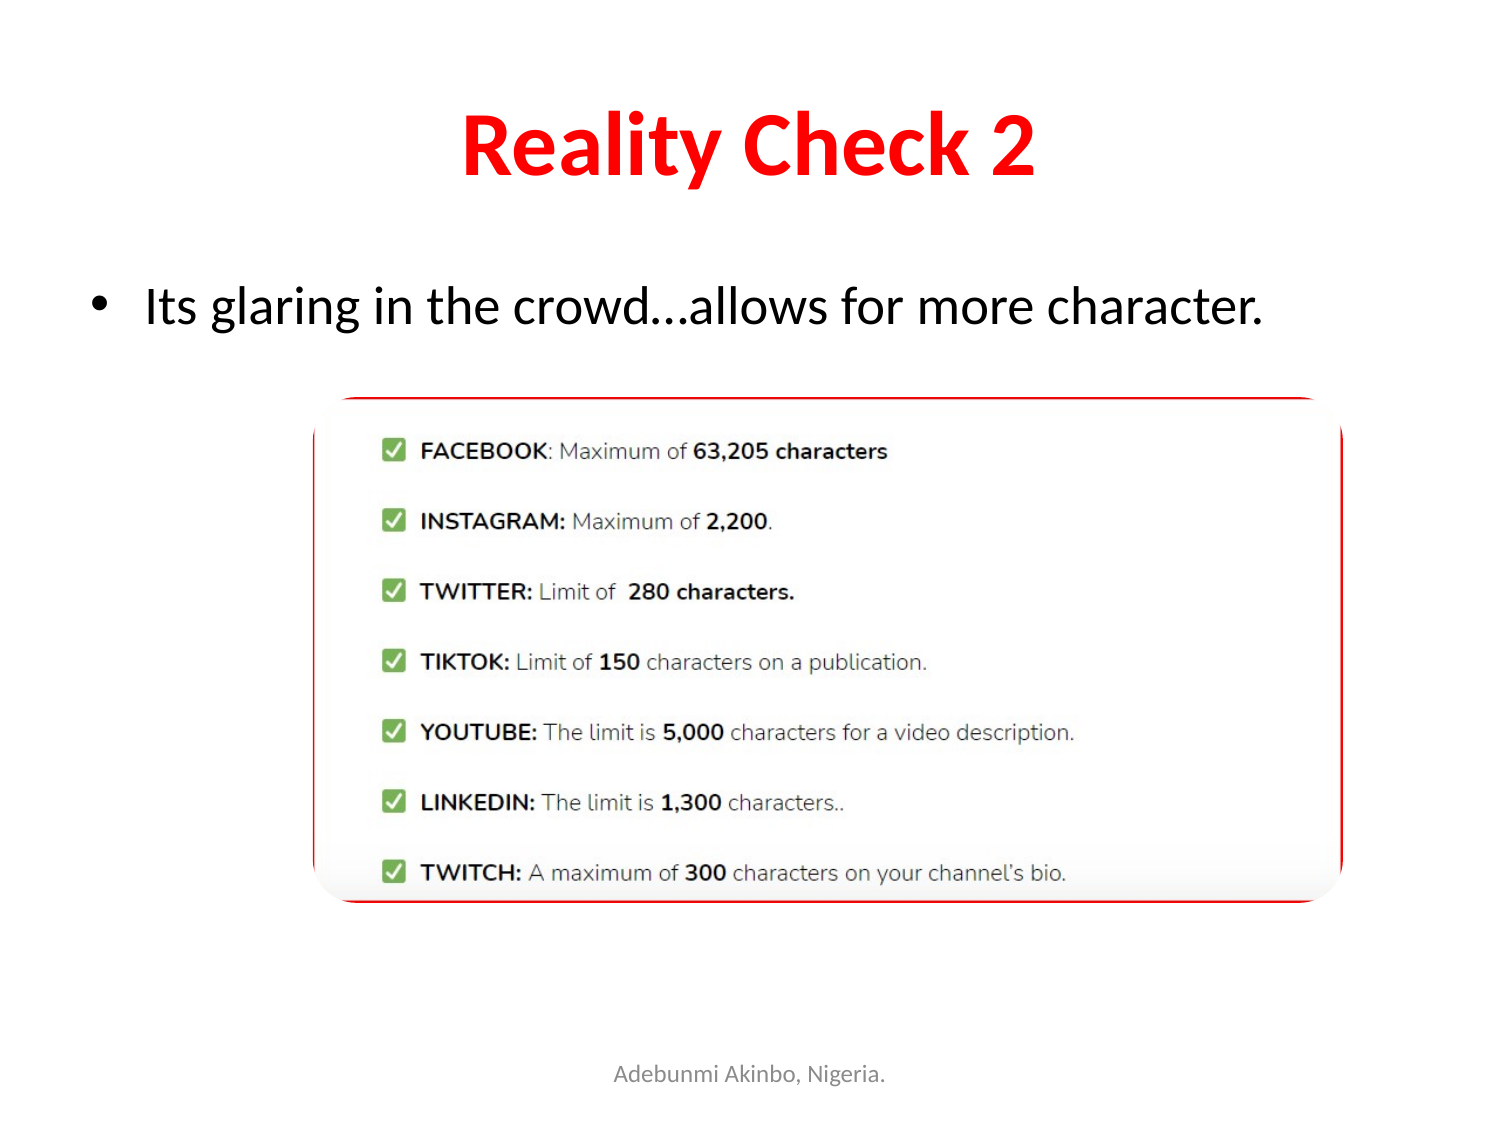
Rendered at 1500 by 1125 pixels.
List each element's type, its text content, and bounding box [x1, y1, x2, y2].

title Reality Check 2 [75, 45, 1425, 233]
footer Adebunmi Akinbo, Nigeria. [512, 1042, 988, 1103]
list Its glaring in the crowd…allows for more character. [75, 262, 1425, 386]
picture [312, 396, 1344, 904]
